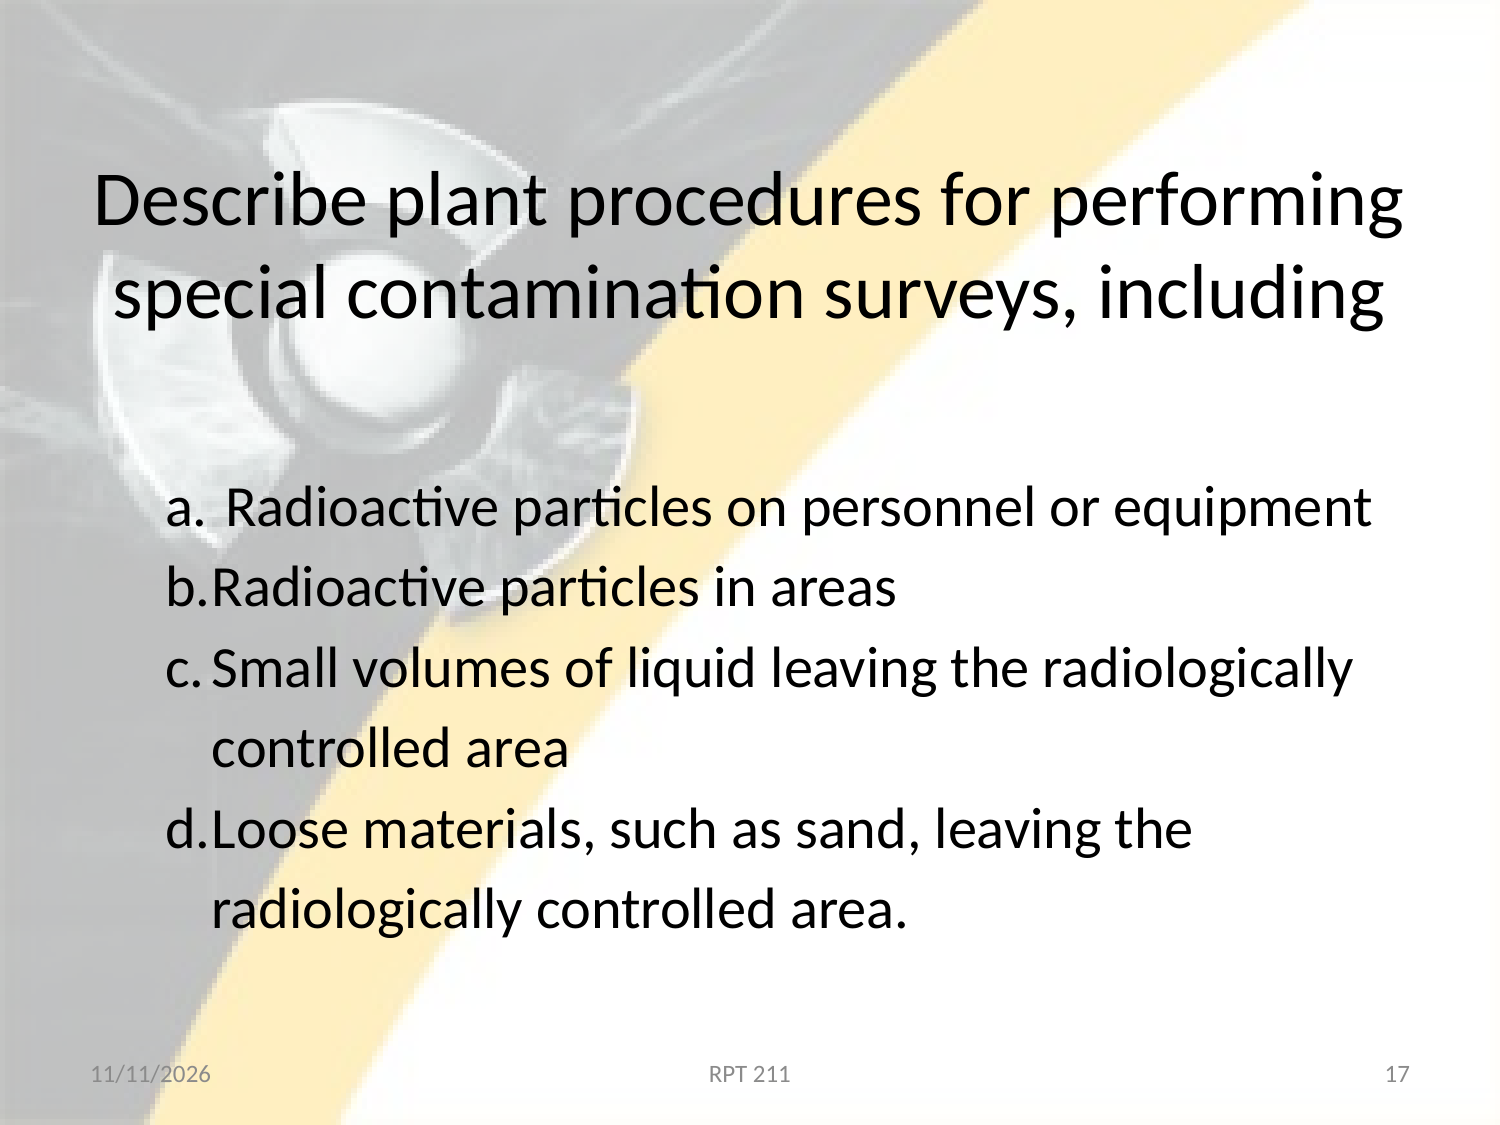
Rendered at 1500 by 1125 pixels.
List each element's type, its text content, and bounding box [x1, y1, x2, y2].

footer RPT 211 [512, 1042, 988, 1103]
title Describe plant procedures for performing special contamination surveys, including [75, 99, 1425, 450]
slide_number 17 [1074, 1042, 1425, 1103]
list Radioactive particles on personnel or equipment Radioactive particles in areas Small volumes of liquid leaving the radiologically controlled area Loose materials, such as sand, leaving the radiologically controlled area. [75, 450, 1425, 986]
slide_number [75, 1042, 425, 1103]
